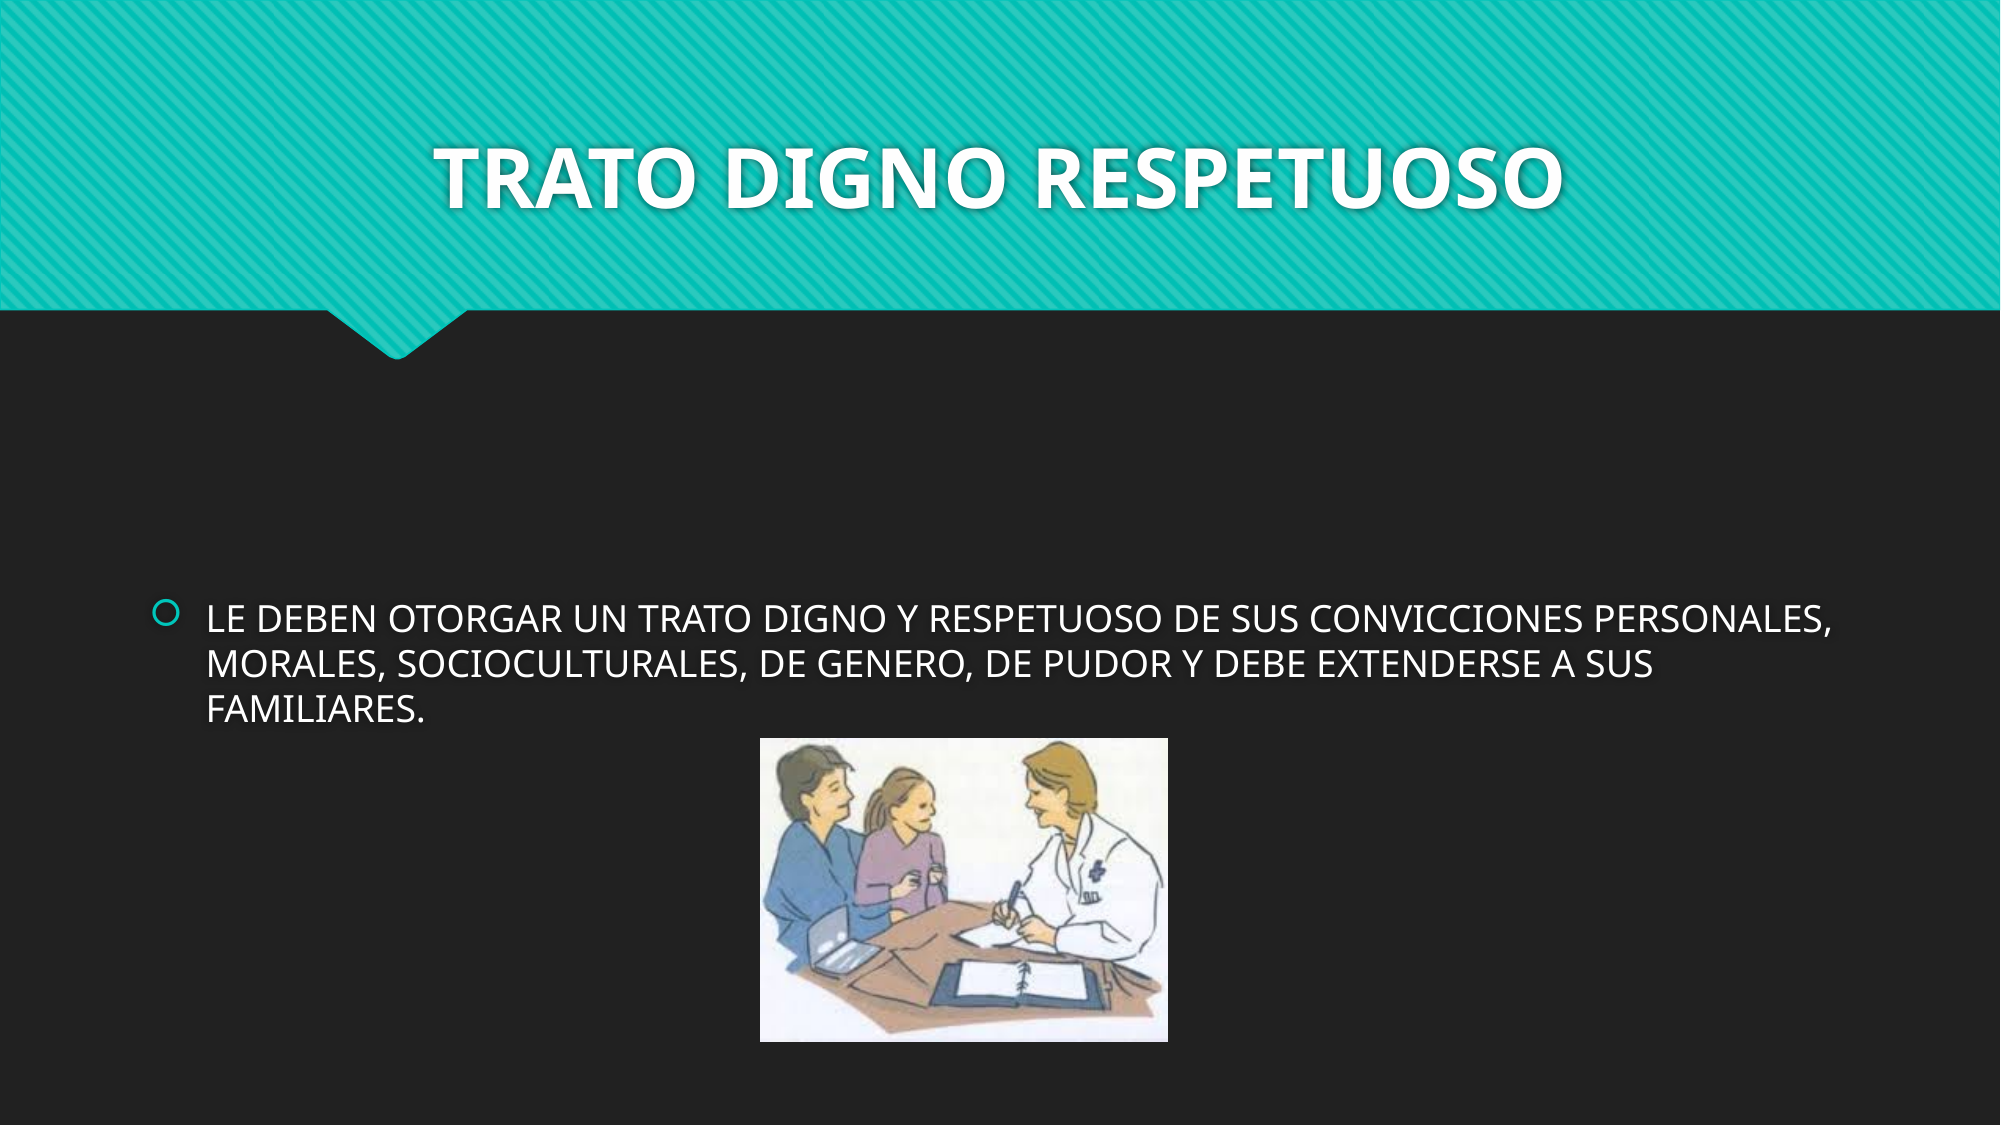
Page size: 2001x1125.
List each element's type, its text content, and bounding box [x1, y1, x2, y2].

list LE DEBEN OTORGAR UN TRATO DIGNO Y RESPETUOSO DE SUS CONVICCIONES PERSONALES, MORALES, SOCIOCULTURALES, DE GENERO, DE PUDOR Y DEBE EXTENDERSE A SUS FAMILIARES. [134, 364, 1866, 962]
title TRATO DIGNO RESPETUOSO [132, 73, 1868, 233]
picture [760, 738, 1168, 1043]
